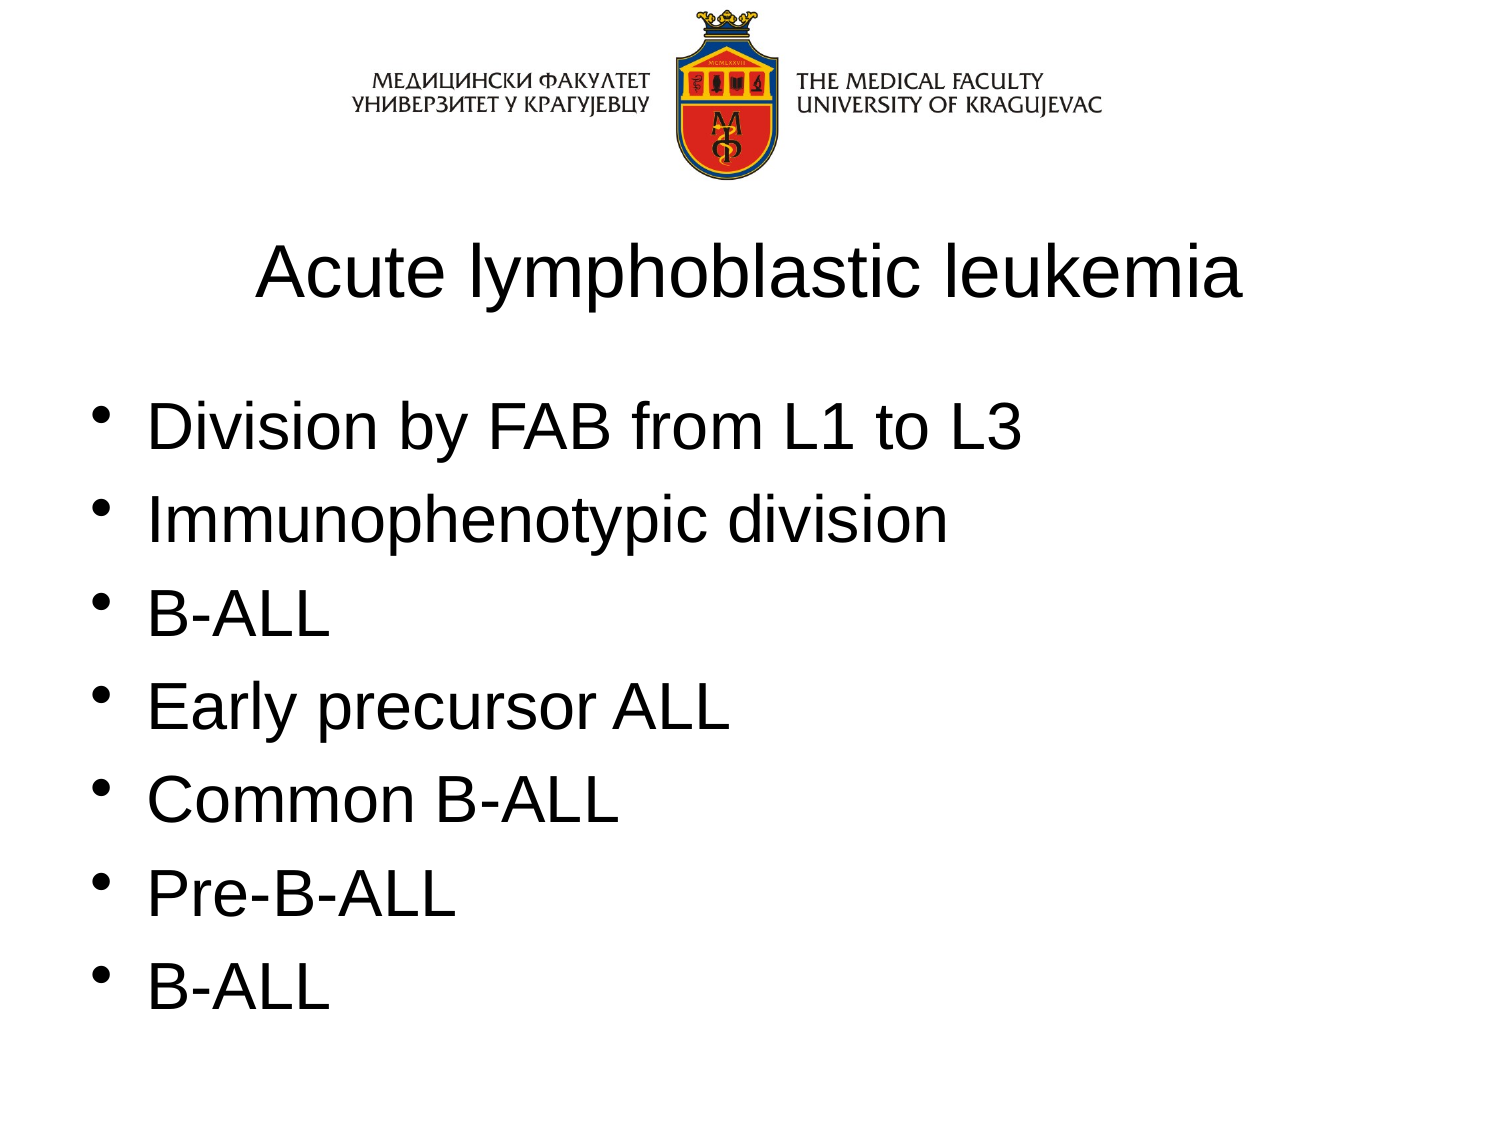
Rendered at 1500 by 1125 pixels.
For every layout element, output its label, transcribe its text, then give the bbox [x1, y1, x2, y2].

picture [328, 0, 1125, 173]
list Division by FAB from L1 to L3 Immunophenotypic division B-ALL Early precursor ALL Common B-ALL Pre-B-ALL B-ALL [74, 374, 1426, 1118]
title Acute lymphoblastic leukemia [74, 173, 1426, 362]
